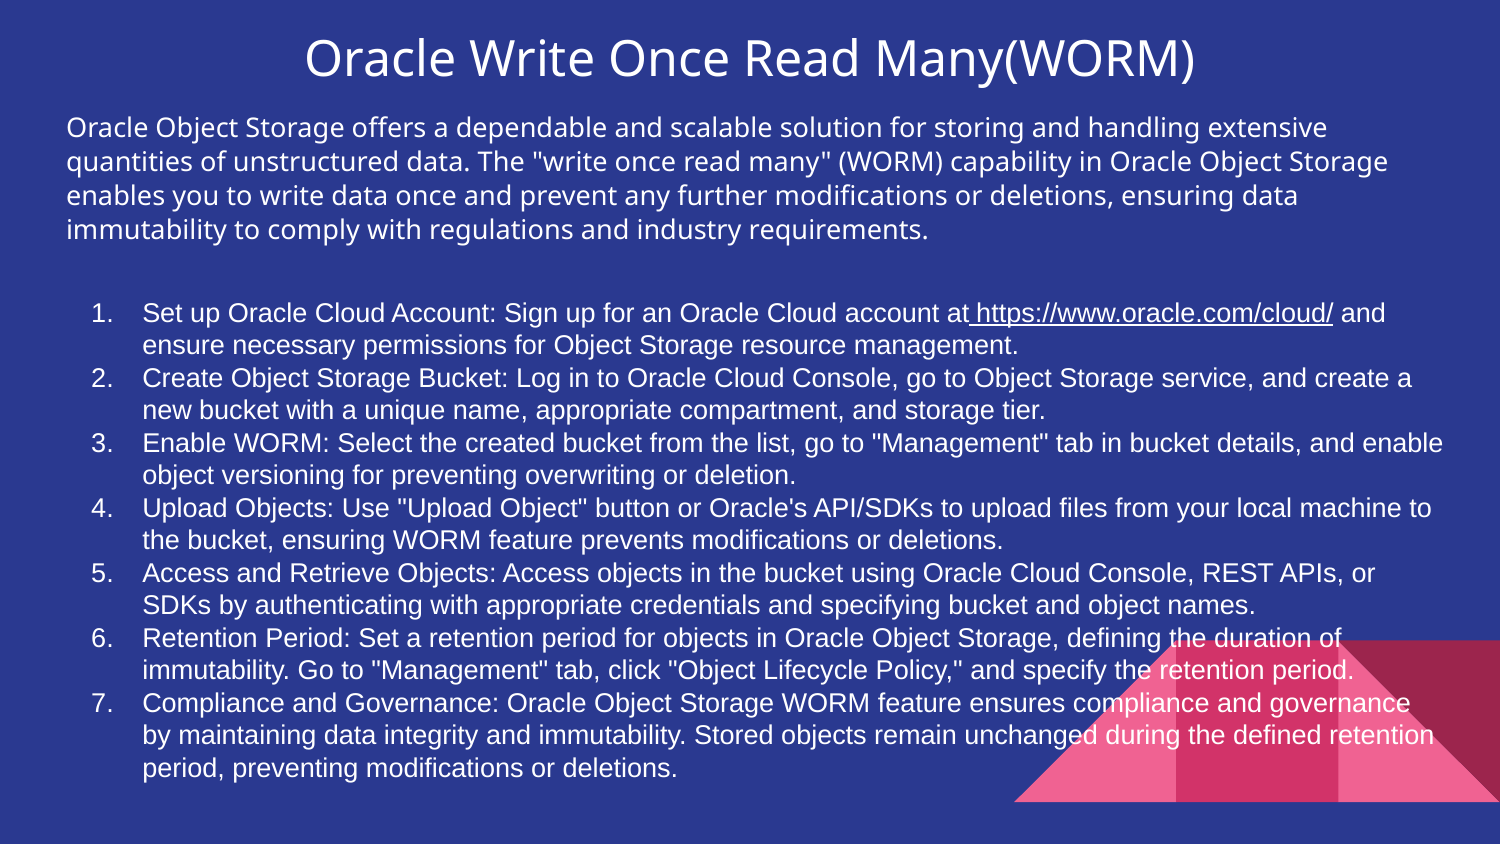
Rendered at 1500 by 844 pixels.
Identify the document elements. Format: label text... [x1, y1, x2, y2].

text_box Set up Oracle Cloud Account: Sign up for an Oracle Cloud account at https://www.oracle.com/cloud/ and ensure necessary permissions for Object Storage resource management. Create Object Storage Bucket: Log in to Oracle Cloud Console, go to Object Storage service, and create a new bucket with a unique name, appropriate compartment, and storage tier. Enable WORM: Select the created bucket from the list, go to "Management" tab in bucket details, and enable object versioning for preventing overwriting or deletion. Upload Objects: Use "Upload Object" button or Oracle's API/SDKs to upload files from your local machine to the bucket, ensuring WORM feature prevents modifications or deletions. Access and Retrieve Objects: Access objects in the bucket using Oracle Cloud Console, REST APIs, or SDKs by authenticating with appropriate credentials and specifying bucket and object names. Retention Period: Set a retention period for objects in Oracle Object Storage, defining the duration of immutability. Go to "Management" tab, click "Object Lifecycle Policy," and specify the retention period. Compliance and Governance: Oracle Object Storage WORM feature ensures compliance and governance by maintaining data integrity and immutability. Stored objects remain unchanged during the defined retention period, preventing modifications or deletions. [52, 280, 1460, 798]
title Oracle Write Once Read Many(WORM) [51, 11, 1449, 93]
list Oracle Object Storage offers a dependable and scalable solution for storing and handling extensive quantities of unstructured data. The "write once read many" (WORM) capability in Oracle Object Storage enables you to write data once and prevent any further modifications or deletions, ensuring data immutability to comply with regulations and industry requirements. [51, 93, 1449, 261]
